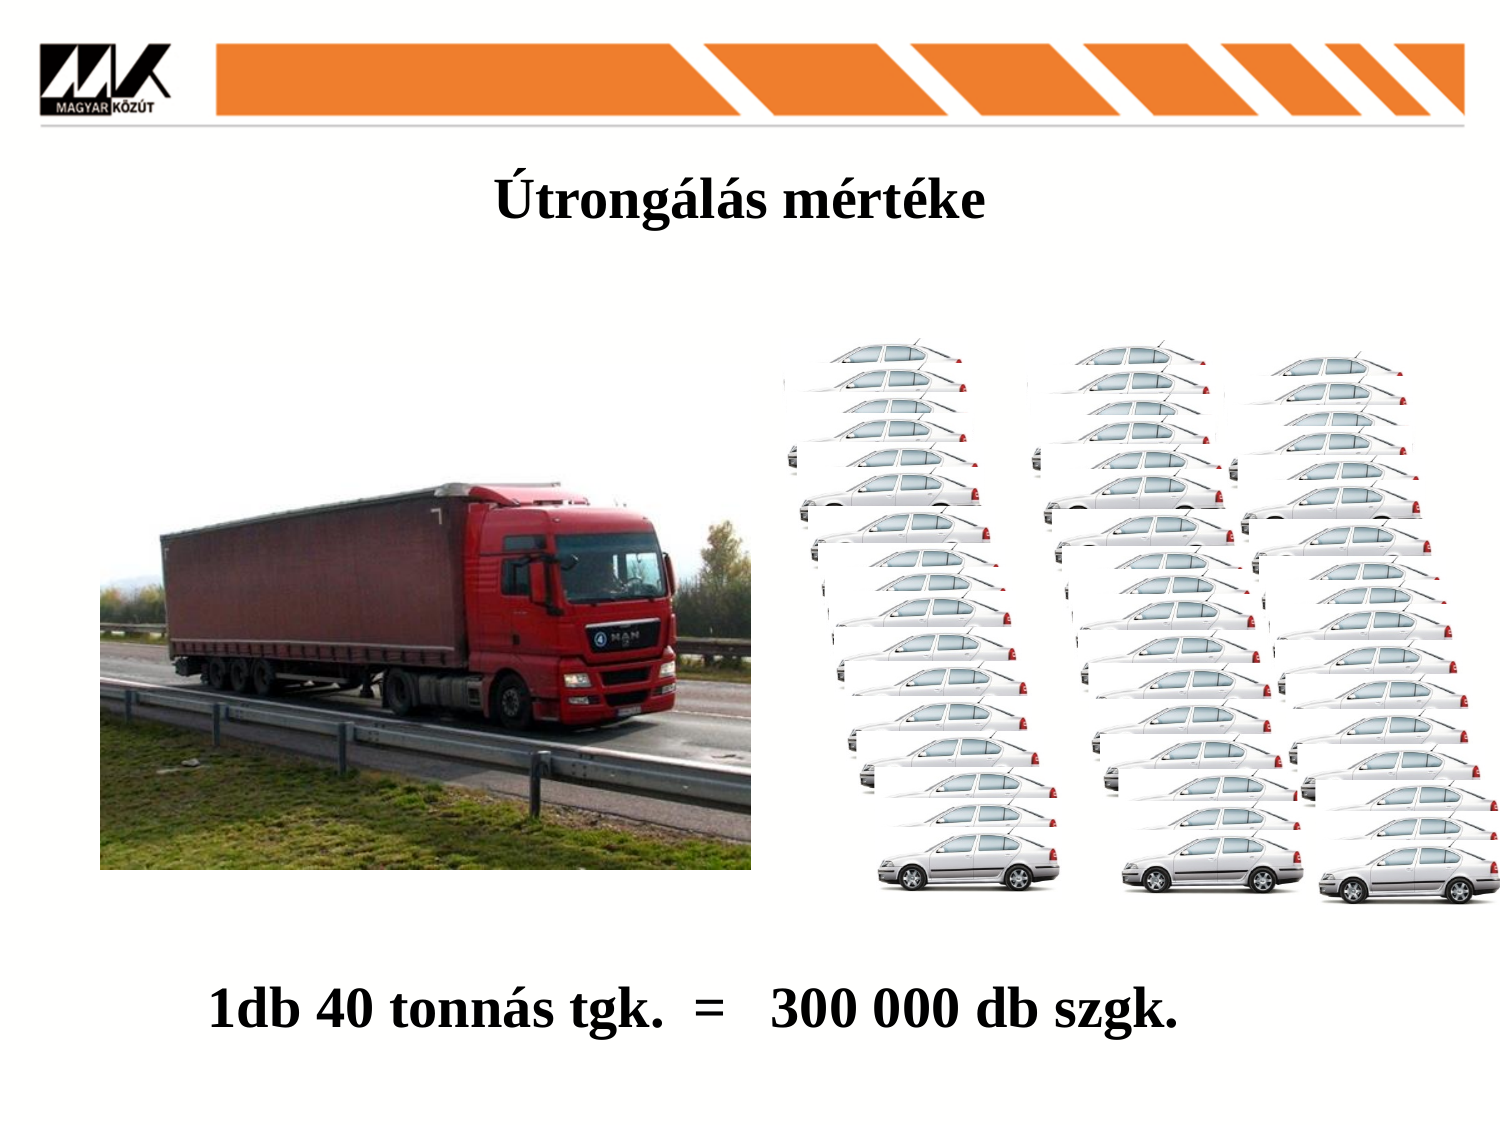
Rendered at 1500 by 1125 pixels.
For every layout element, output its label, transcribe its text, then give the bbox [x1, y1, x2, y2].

text_box 1db 40 tonnás tgk. = 300 000 db szgk. [18, 910, 1369, 1098]
title Útrongálás mértéke [64, 101, 1415, 290]
picture [0, 0, 1500, 1125]
